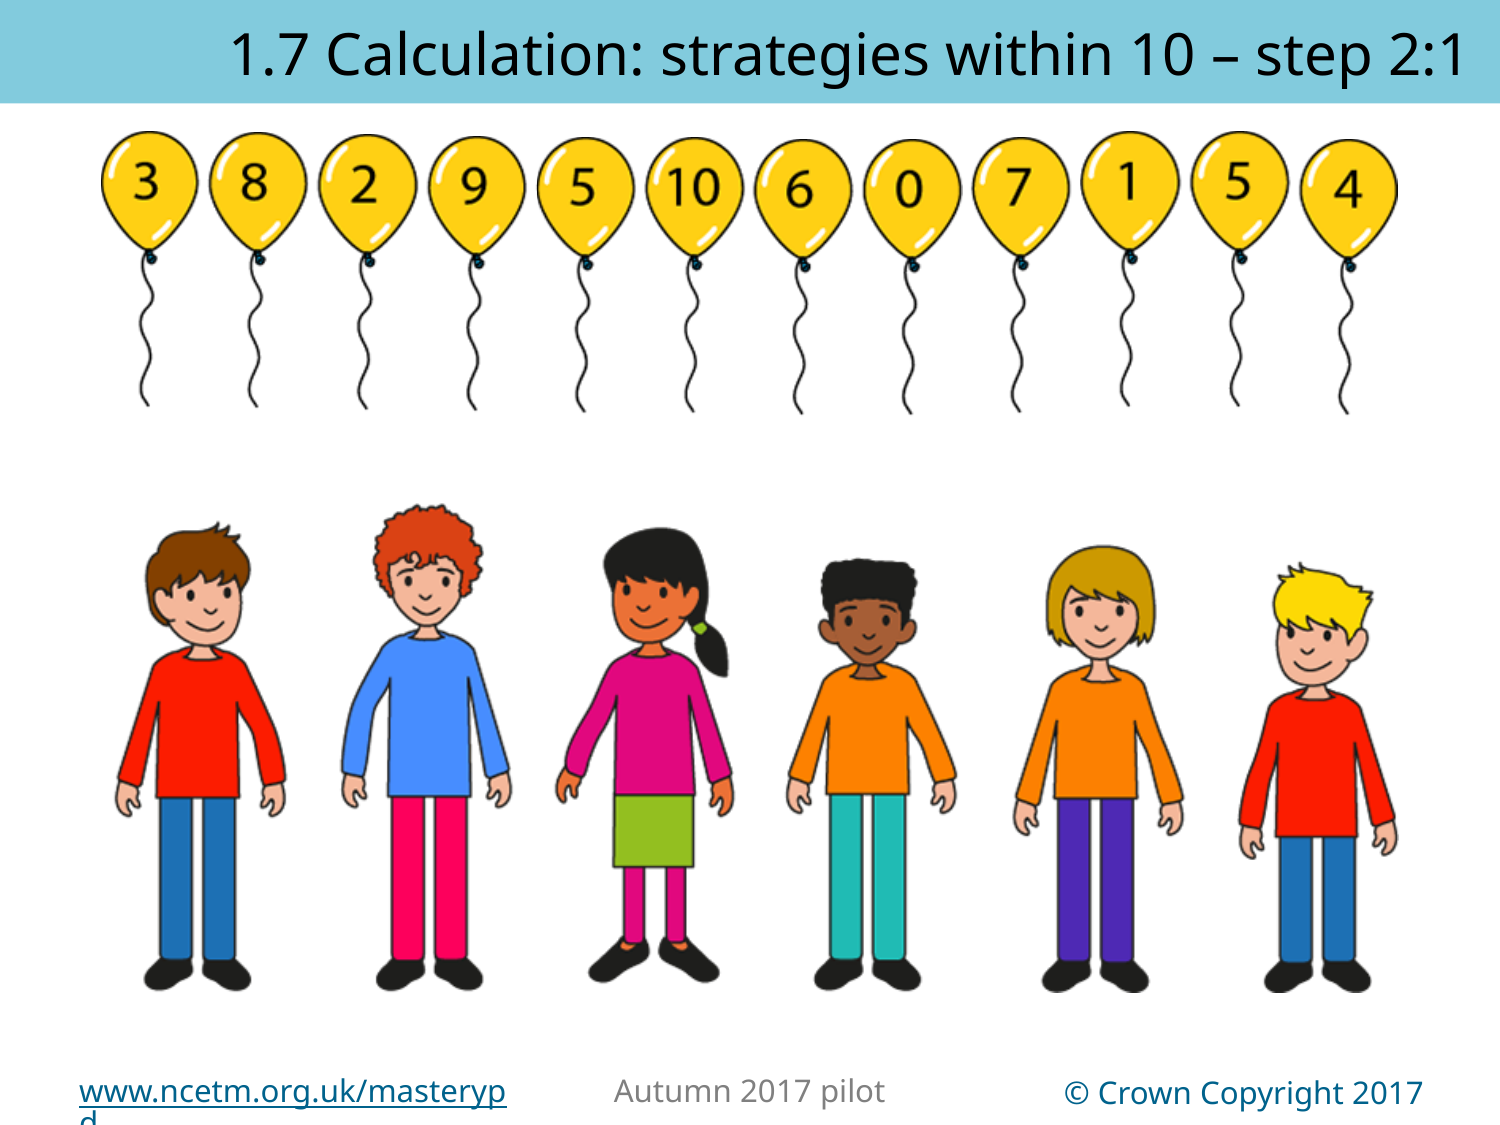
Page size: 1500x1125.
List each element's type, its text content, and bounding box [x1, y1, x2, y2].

picture [101, 491, 1399, 993]
picture [101, 113, 1400, 429]
list 1.7 Calculation: strategies within 10 – step 2:1 [0, 0, 1500, 104]
